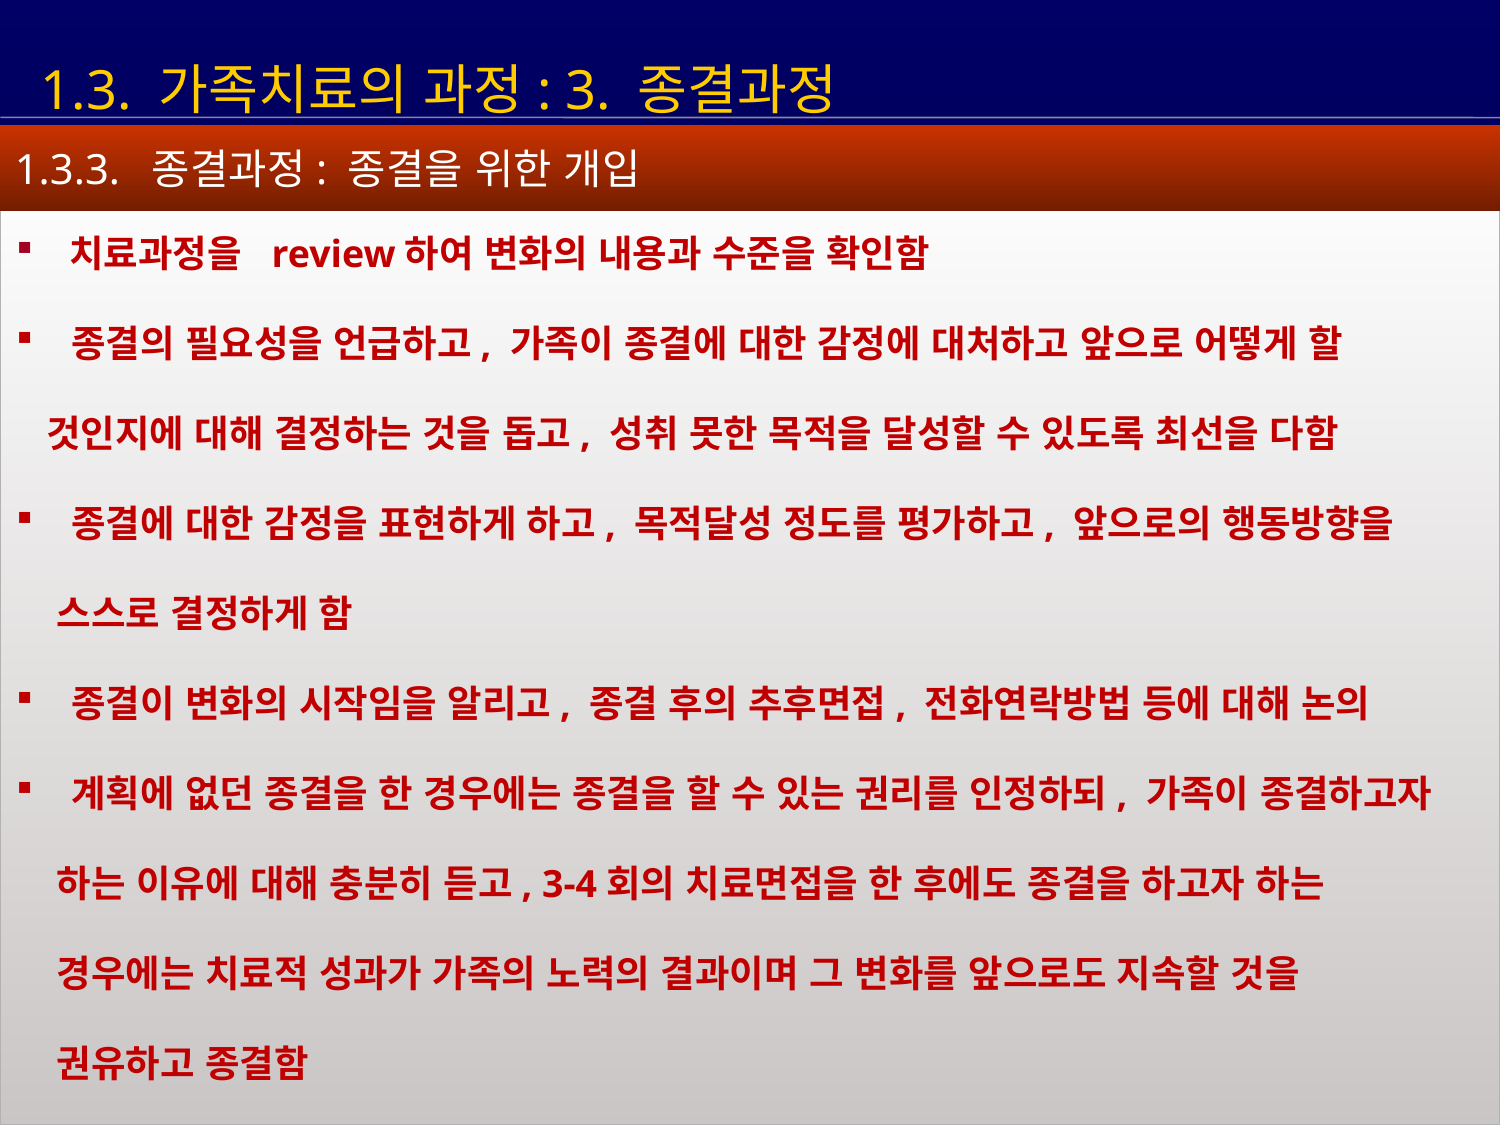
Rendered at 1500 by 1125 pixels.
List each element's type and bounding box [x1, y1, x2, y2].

text_box [0, 47, 1500, 1125]
